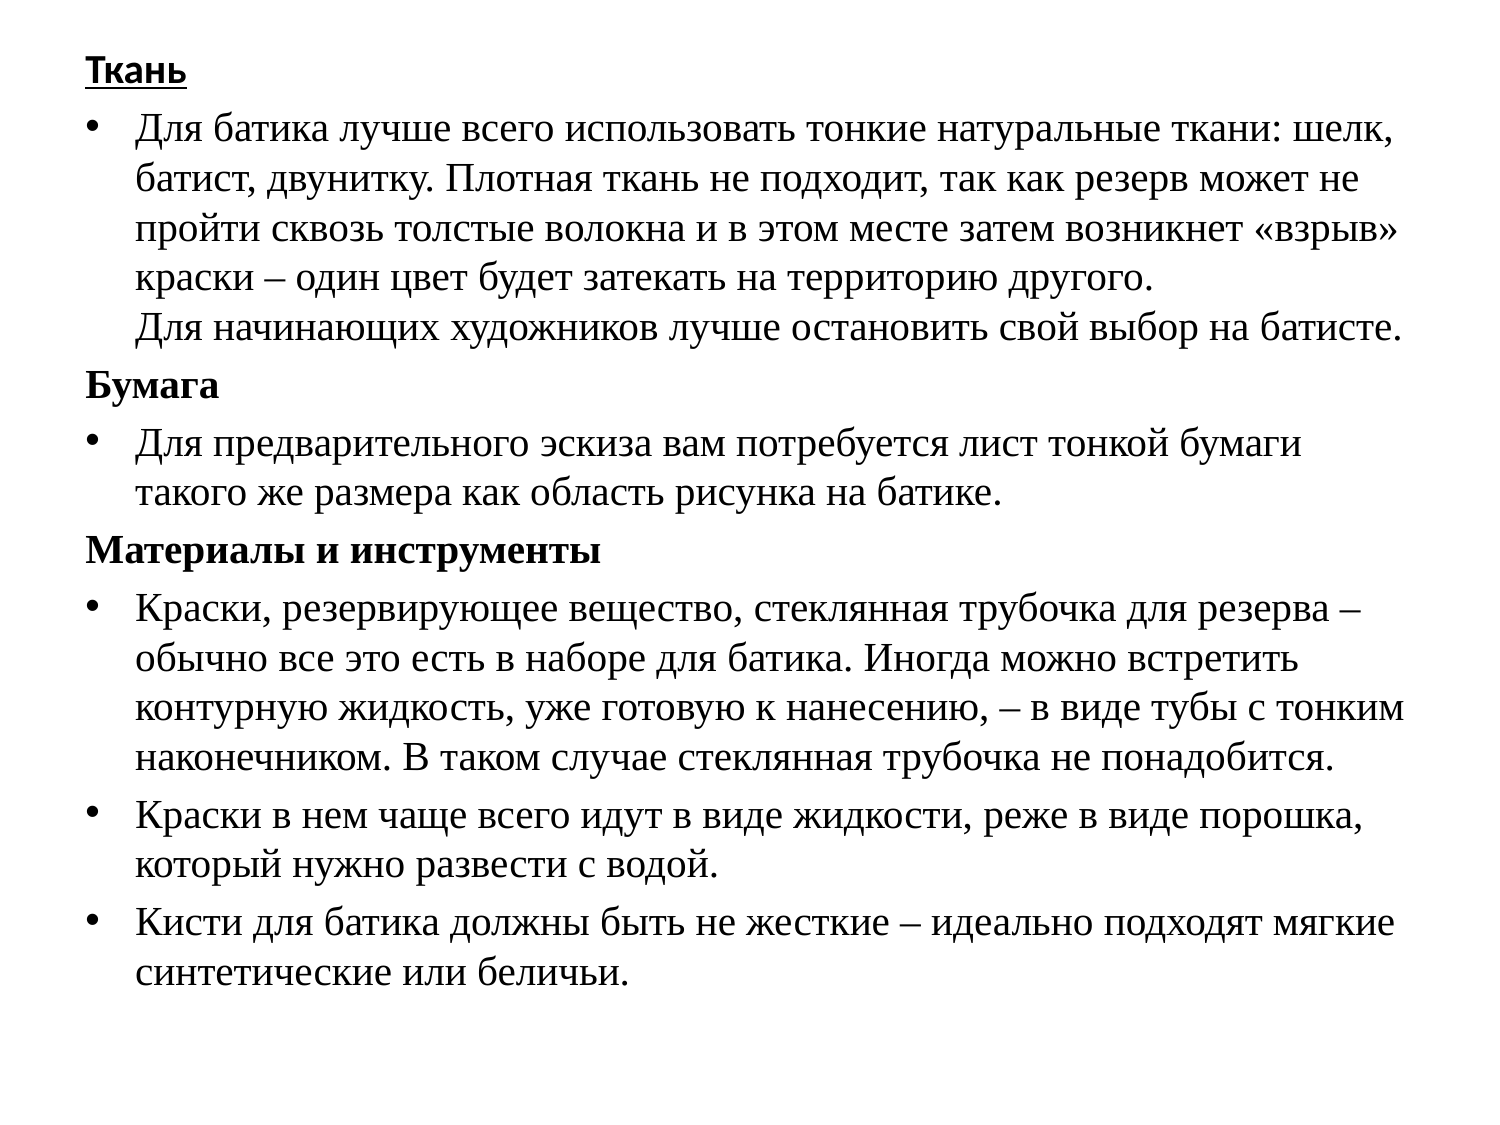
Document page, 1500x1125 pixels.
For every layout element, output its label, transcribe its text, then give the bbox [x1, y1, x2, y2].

list Ткань Для батика лучше всего использовать тонкие натуральные ткани: шелк, батист, двунитку. Плотная ткань не подходит, так как резерв может не пройти сквозь толстые волокна и в этом месте затем возникнет «взрыв» краски – один цвет будет затекать на территорию другого. Для начинающих художников лучше остановить свой выбор на батисте. Бумага Для предварительного эскиза вам потребуется лист тонкой бумаги такого же размера как область рисунка на батике. Материалы и инструменты Краски, резервирующее вещество, стеклянная трубочка для резерва – обычно все это есть в наборе для батика. Иногда можно встретить контурную жидкость, уже готовую к нанесению, – в виде тубы с тонким наконечником. В таком случае стеклянная трубочка не понадобится. Краски в нем чаще всего идут в виде жидкости, реже в виде порошка, который нужно развести с водой. Кисти для батика должны быть не жесткие – идеально подходят мягкие синтетические или беличьи. [70, 35, 1421, 1055]
